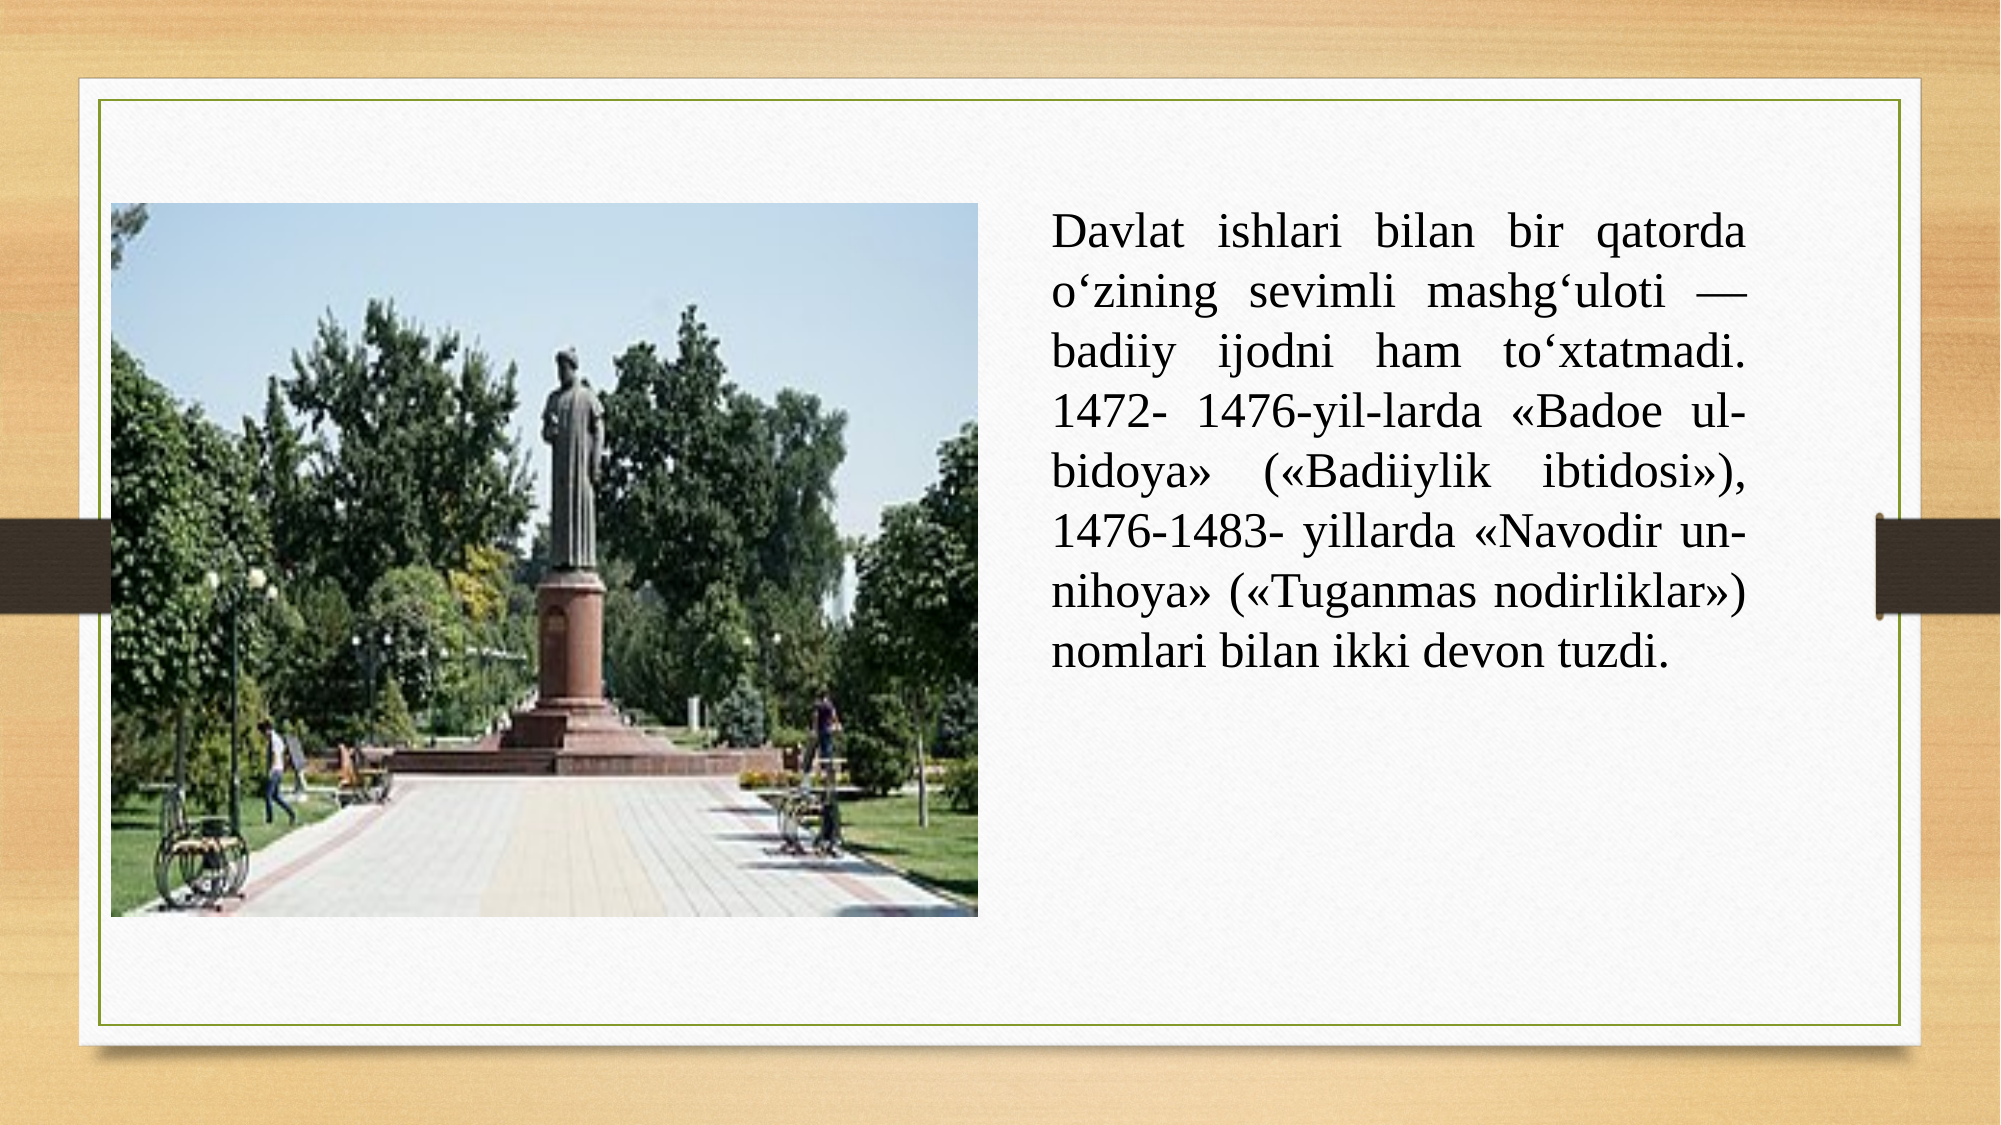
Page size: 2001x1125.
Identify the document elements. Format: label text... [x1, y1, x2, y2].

text_box Davlat ishlari bilan bir qatorda o‘zining sevimli mashg‘uloti — badiiy ijodni ham to‘xtatmadi. 1472- 1476-yil-larda «Badoe ul-bidoya» («Badiiylik ibtidosi»), 1476-1483- yillarda «Navodir un-nihoya» («Tuganmas nodirliklar») nomlari bilan ikki devon tuzdi. [1036, 189, 1762, 745]
picture [0, 0, 2001, 1125]
